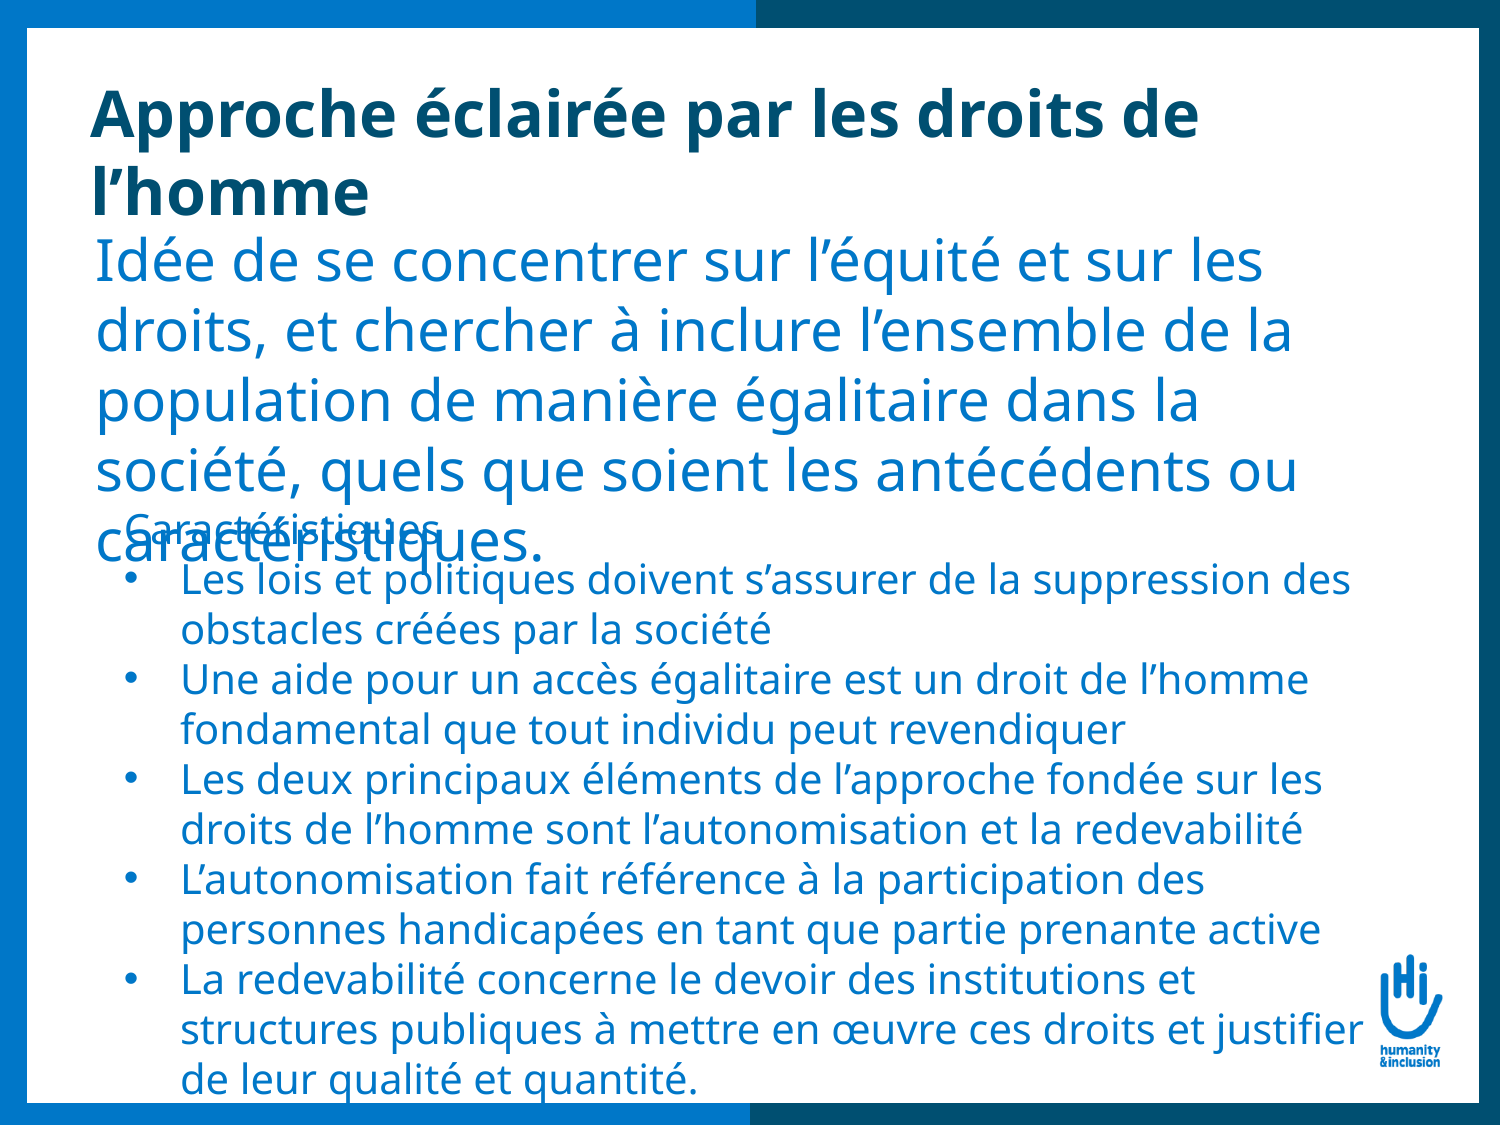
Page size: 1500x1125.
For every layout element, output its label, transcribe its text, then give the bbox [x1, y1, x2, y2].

text_box Caractéristiques Les lois et politiques doivent s’assurer de la suppression des obstacles créées par la société Une aide pour un accès égalitaire est un droit de l’homme fondamental que tout individu peut revendiquer Les deux principaux éléments de l’approche fondée sur les droits de l’homme sont l’autonomisation et la redevabilité L’autonomisation fait référence à la participation des personnes handicapées en tant que partie prenante active La redevabilité concerne le devoir des institutions et structures publiques à mettre en œuvre ces droits et justifier de leur qualité et quantité. [109, 495, 1391, 1111]
picture [1391, 942, 1451, 1078]
text_box Idée de se concentrer sur l’équité et sur les droits, et chercher à inclure l’ensemble de la population de manière égalitaire dans la société, quels que soient les antécédents ou caractéristiques. [80, 215, 1420, 581]
title Approche éclairée par les droits de l’homme [78, 60, 1419, 242]
